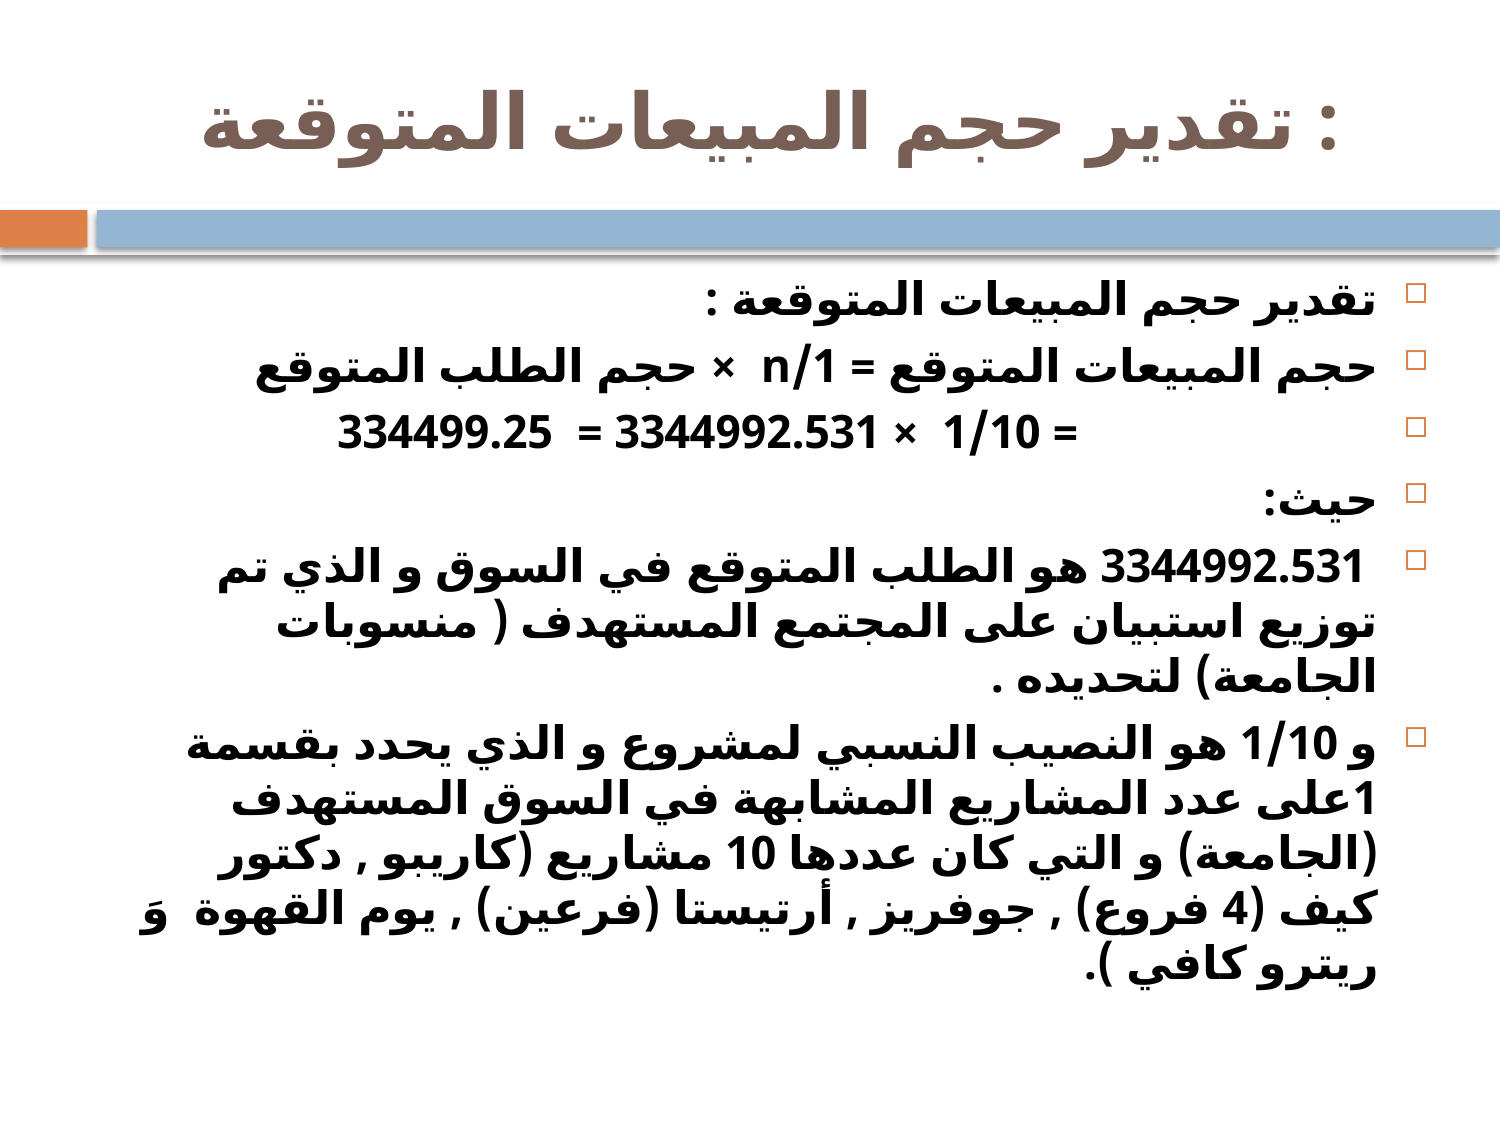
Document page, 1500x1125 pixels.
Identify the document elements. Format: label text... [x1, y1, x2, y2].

list تقدير حجم المبيعات المتوقعة : حجم المبيعات المتوقع = 1/n × حجم الطلب المتوقع = 1/10 × 3344992.531 = 334499.25 حيث: 3344992.531 هو الطلب المتوقع في السوق و الذي تم توزيع استبيان على المجتمع المستهدف ( منسوبات الجامعة) لتحديده . و 1/10 هو النصيب النسبي لمشروع و الذي يحدد بقسمة 1على عدد المشاريع المشابهة في السوق المستهدف (الجامعة) و التي كان عددها 10 مشاريع (كاريبو , دكتور كيف (4 فروع) , جوفريز , أرتيستا (فرعين) , يوم القهوة وَ ريترو كافي ). [100, 262, 1438, 1000]
title تقدير حجم المبيعات المتوقعة : [100, 37, 1438, 200]
